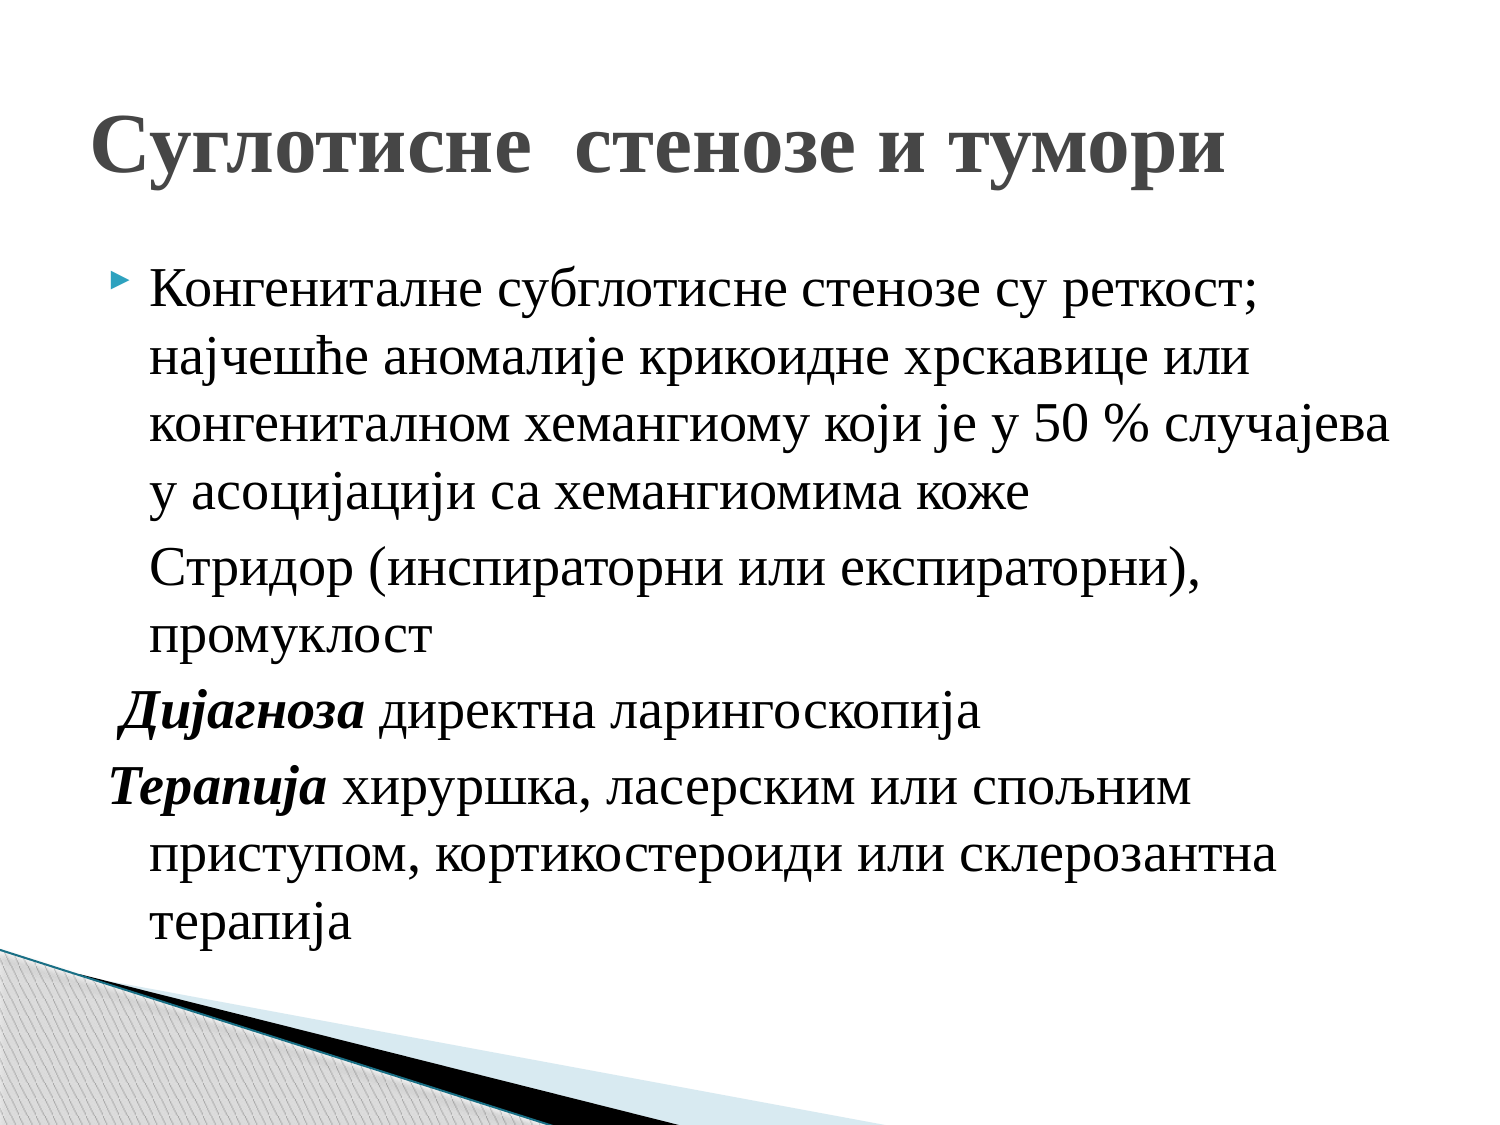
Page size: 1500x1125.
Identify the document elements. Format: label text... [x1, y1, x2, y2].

title Суглотисне стенозе и тумори [75, 45, 1425, 233]
list Конгениталне субглотисне стенозе су реткост; најчешће аномалије крикоидне хрскавице или конгениталном хемангиому који је у 50 % случајева у асоцијацији са хемангиомима коже Стридор (инспираторни или експираторни), промуклост Дијагноза директна ларингоскопија Терапија хируршка, ласерским или спољним приступом, кортикостероиди или склерозантна терапија [75, 243, 1425, 986]
